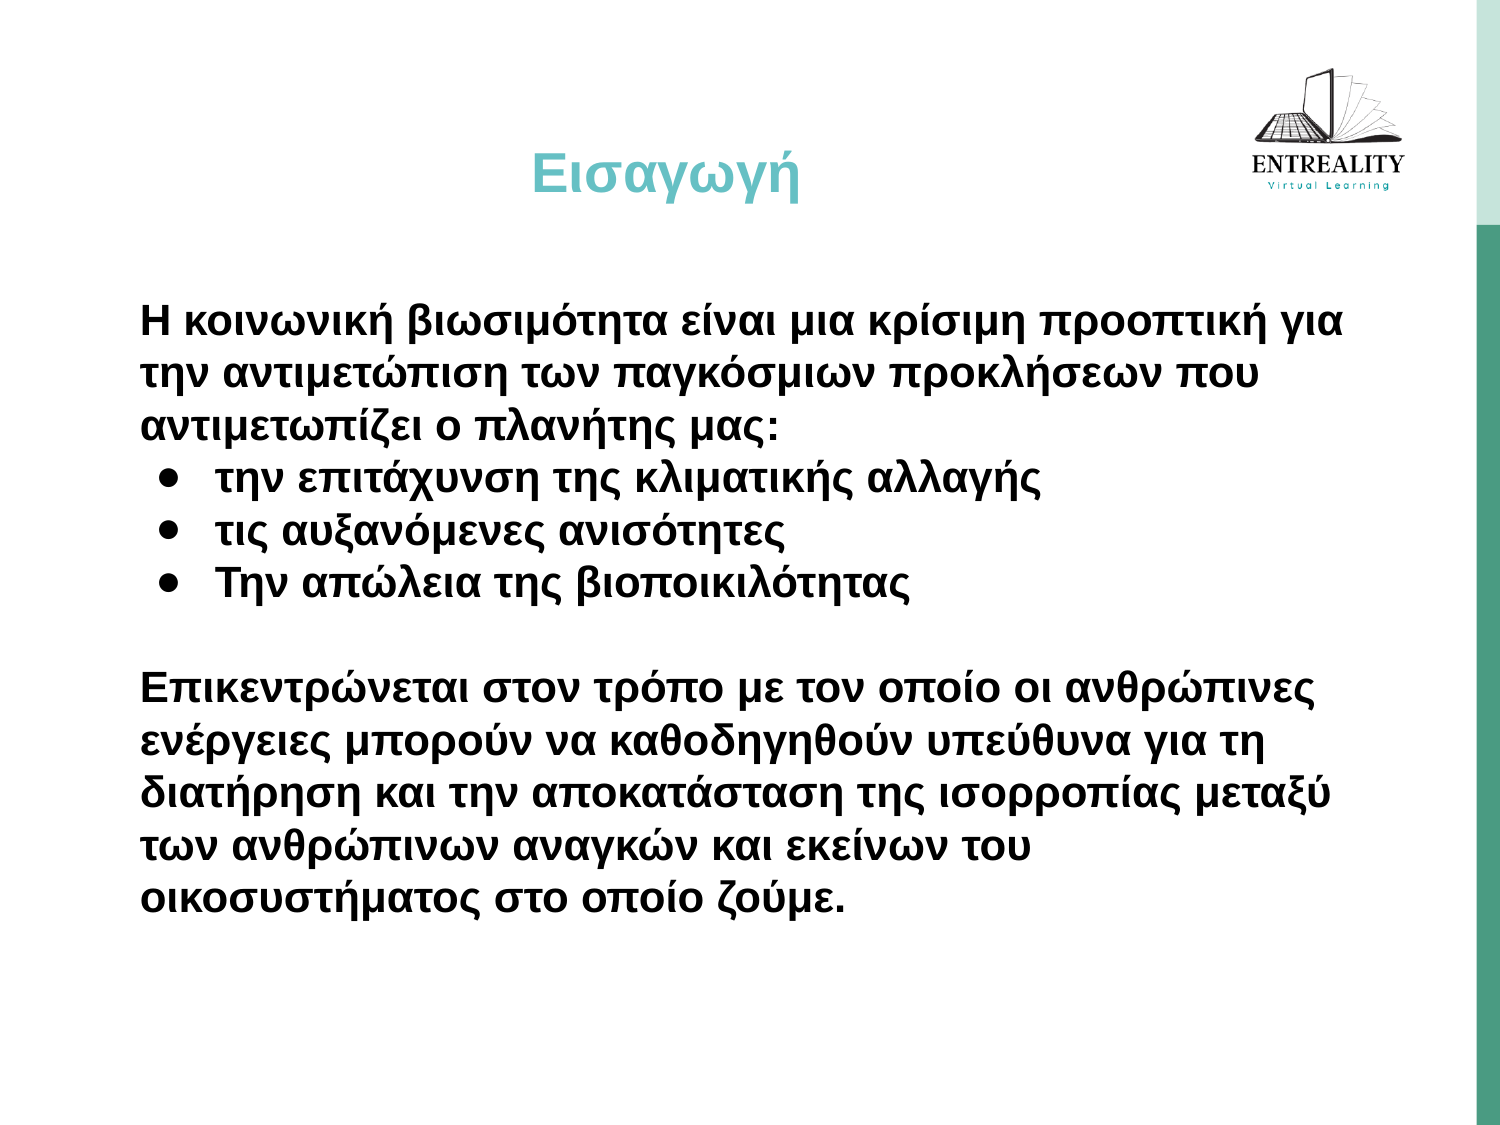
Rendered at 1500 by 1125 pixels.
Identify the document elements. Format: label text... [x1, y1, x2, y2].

picture [1198, 0, 1458, 259]
text_box Η κοινωνική βιωσιμότητα είναι μια κρίσιμη προοπτική για την αντιμετώπιση των παγκόσμιων προκλήσεων που αντιμετωπίζει ο πλανήτης μας: την επιτάχυνση της κλιματικής αλλαγής τις αυξανόμενες ανισότητες Την απώλεια της βιοποικιλότητας Επικεντρώνεται στον τρόπο με τον οποίο οι ανθρώπινες ενέργειες μπορούν να καθοδηγηθούν υπεύθυνα για τη διατήρηση και την αποκατάσταση της ισορροπίας μεταξύ των ανθρώπινων αναγκών και εκείνων του οικοσυστήματος στο οποίο ζούμε. [124, 276, 1391, 1062]
text_box Εισαγωγή [233, 102, 1121, 218]
